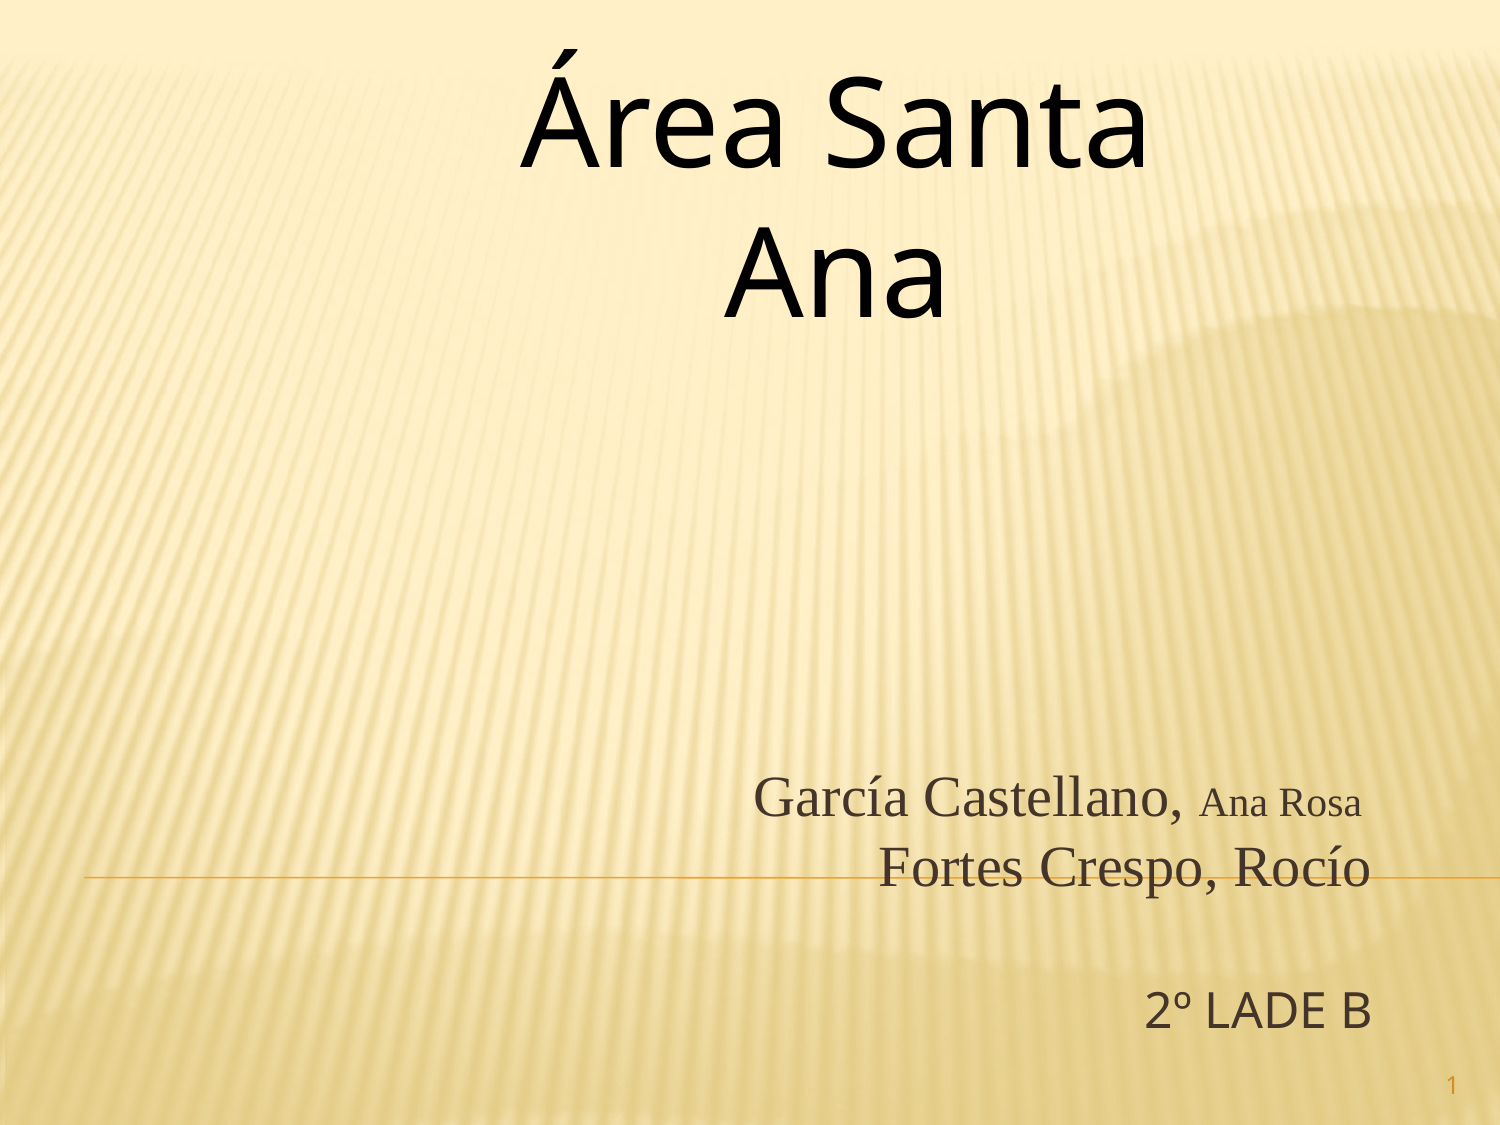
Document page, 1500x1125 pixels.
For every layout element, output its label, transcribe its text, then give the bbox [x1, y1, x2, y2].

slide_number 1 [1350, 1061, 1475, 1103]
title [375, 527, 1388, 667]
text_box Área Santa Ana [433, 35, 1243, 350]
subtitle García Castellano, Ana Rosa Fortes Crespo, Rocío 2º LADE B [375, 667, 1388, 1046]
